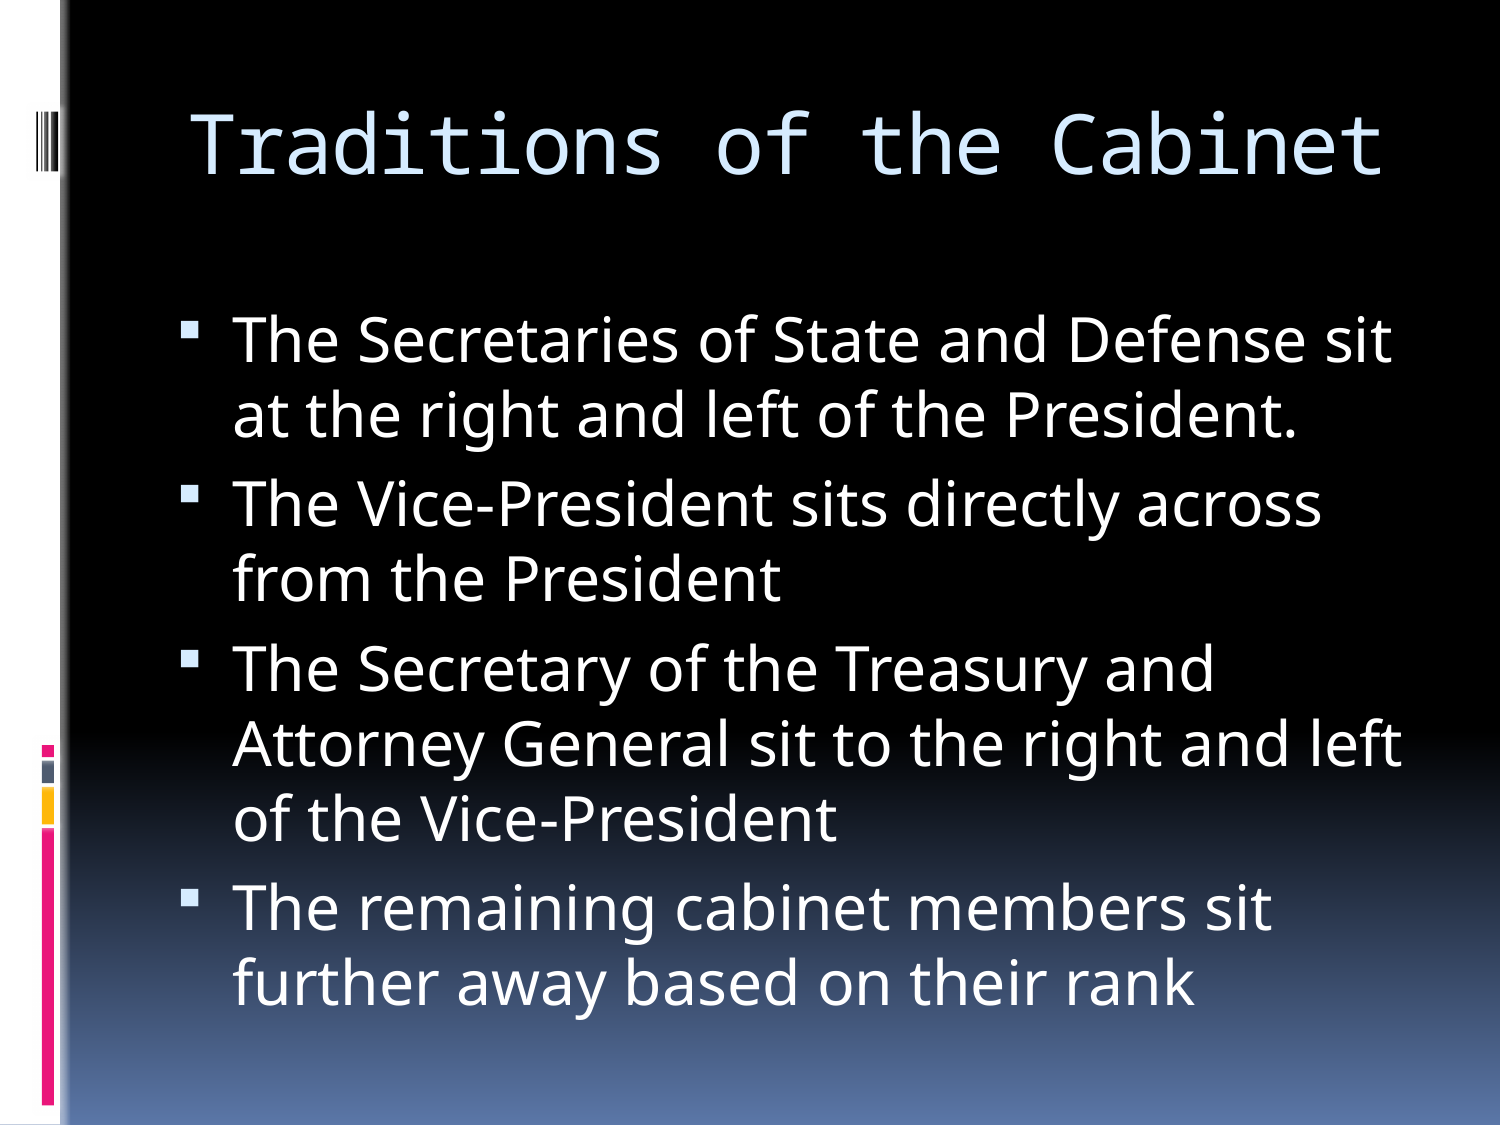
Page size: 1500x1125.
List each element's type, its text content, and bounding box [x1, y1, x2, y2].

list The Secretaries of State and Defense sit at the right and left of the President. The Vice-President sits directly across from the President The Secretary of the Treasury and Attorney General sit to the right and left of the Vice-President The remaining cabinet members sit further away based on their rank [150, 292, 1425, 1043]
title Traditions of the Cabinet [150, 83, 1425, 234]
